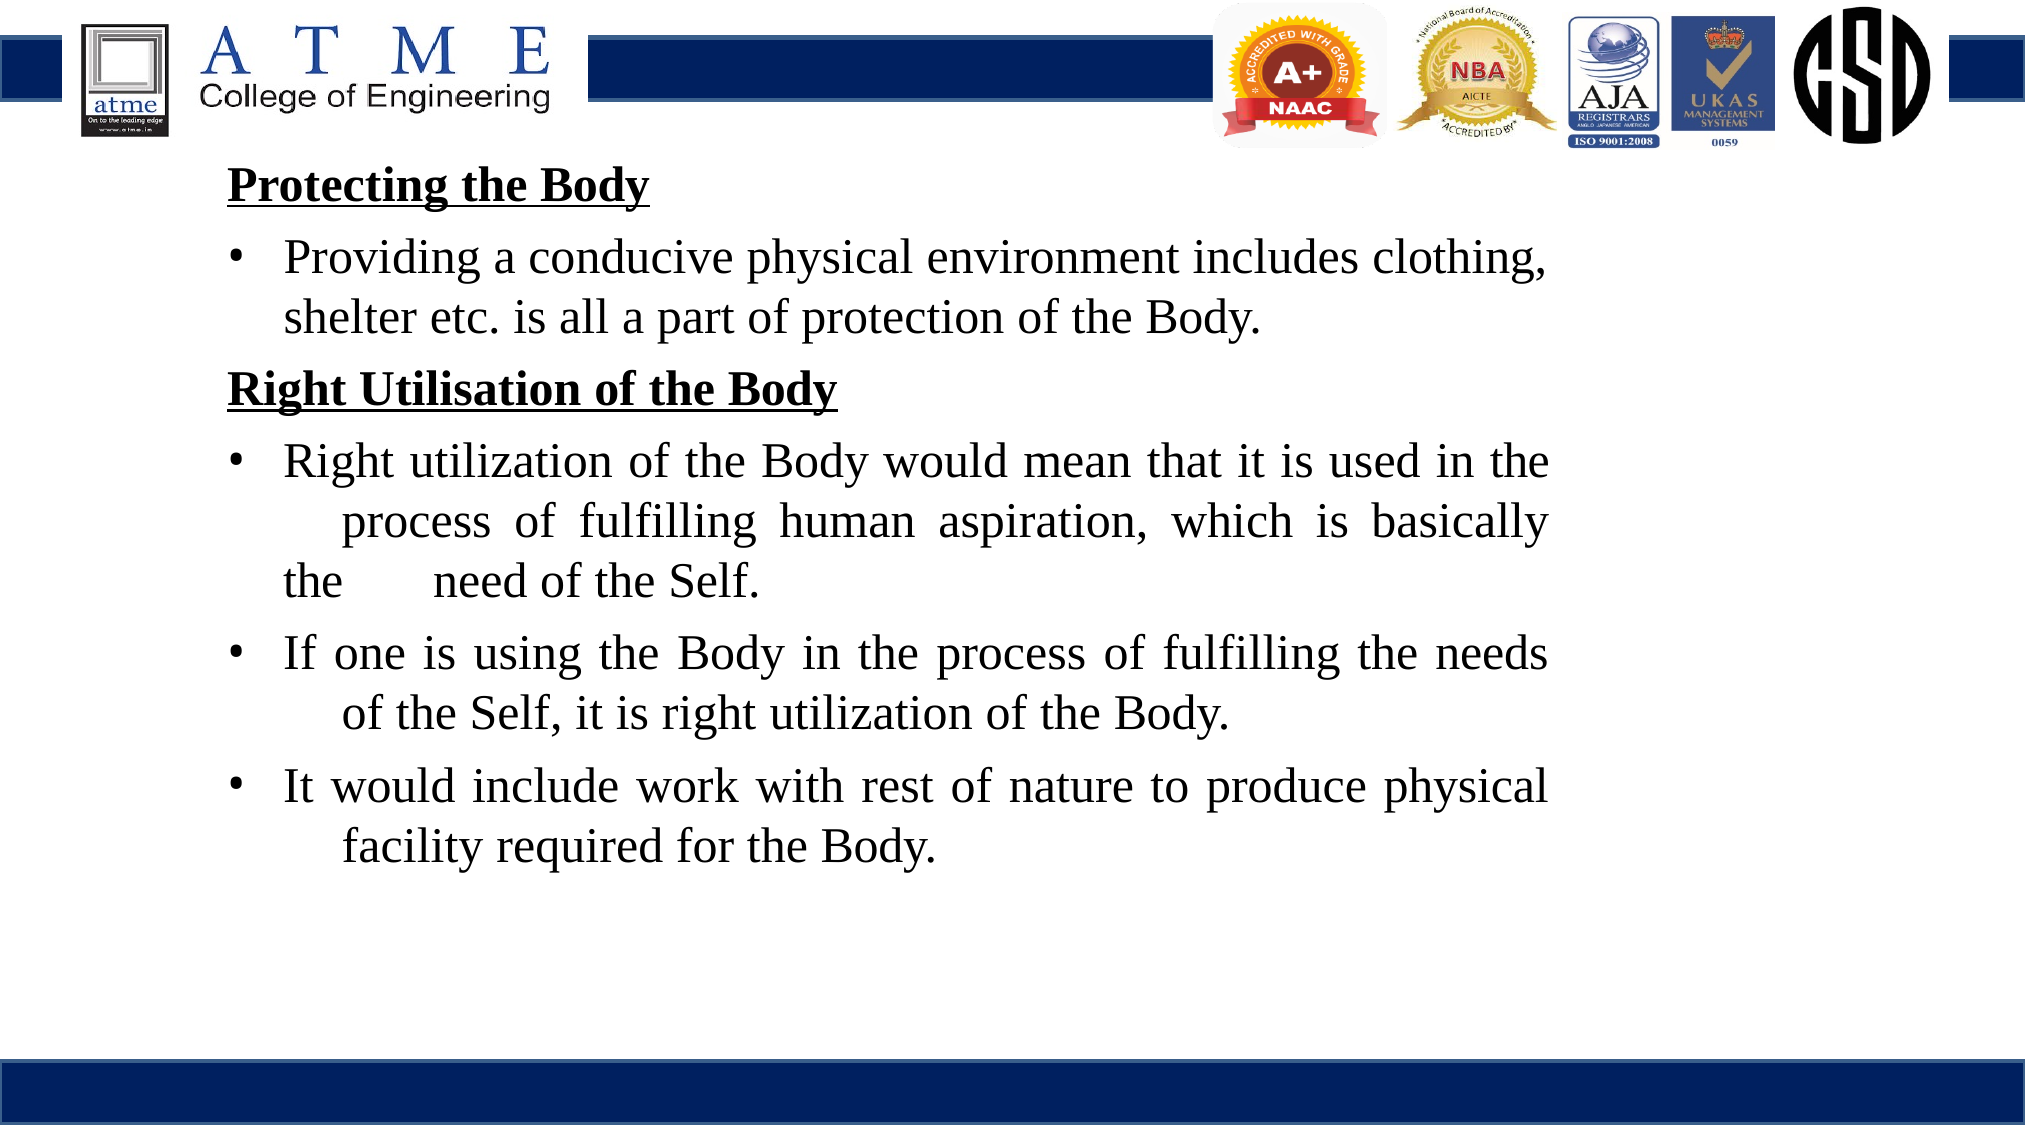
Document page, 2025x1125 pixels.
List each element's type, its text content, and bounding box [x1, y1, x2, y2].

picture [1212, 0, 1949, 150]
picture [62, 0, 588, 157]
text_box Protecting the Body Providing a conducive physical environment includes clothing, shelter etc. is all a part of protection of the Body. Right Utilisation of the Body Right utilization of the Body would mean that it is used in the process of fulfilling human aspiration, which is basically the need of the Self. If one is using the Body in the process of fulfilling the needs of the Self, it is right utilization of the Body. It would include work with rest of nature to produce physical facility required for the Body. [224, 137, 1551, 873]
